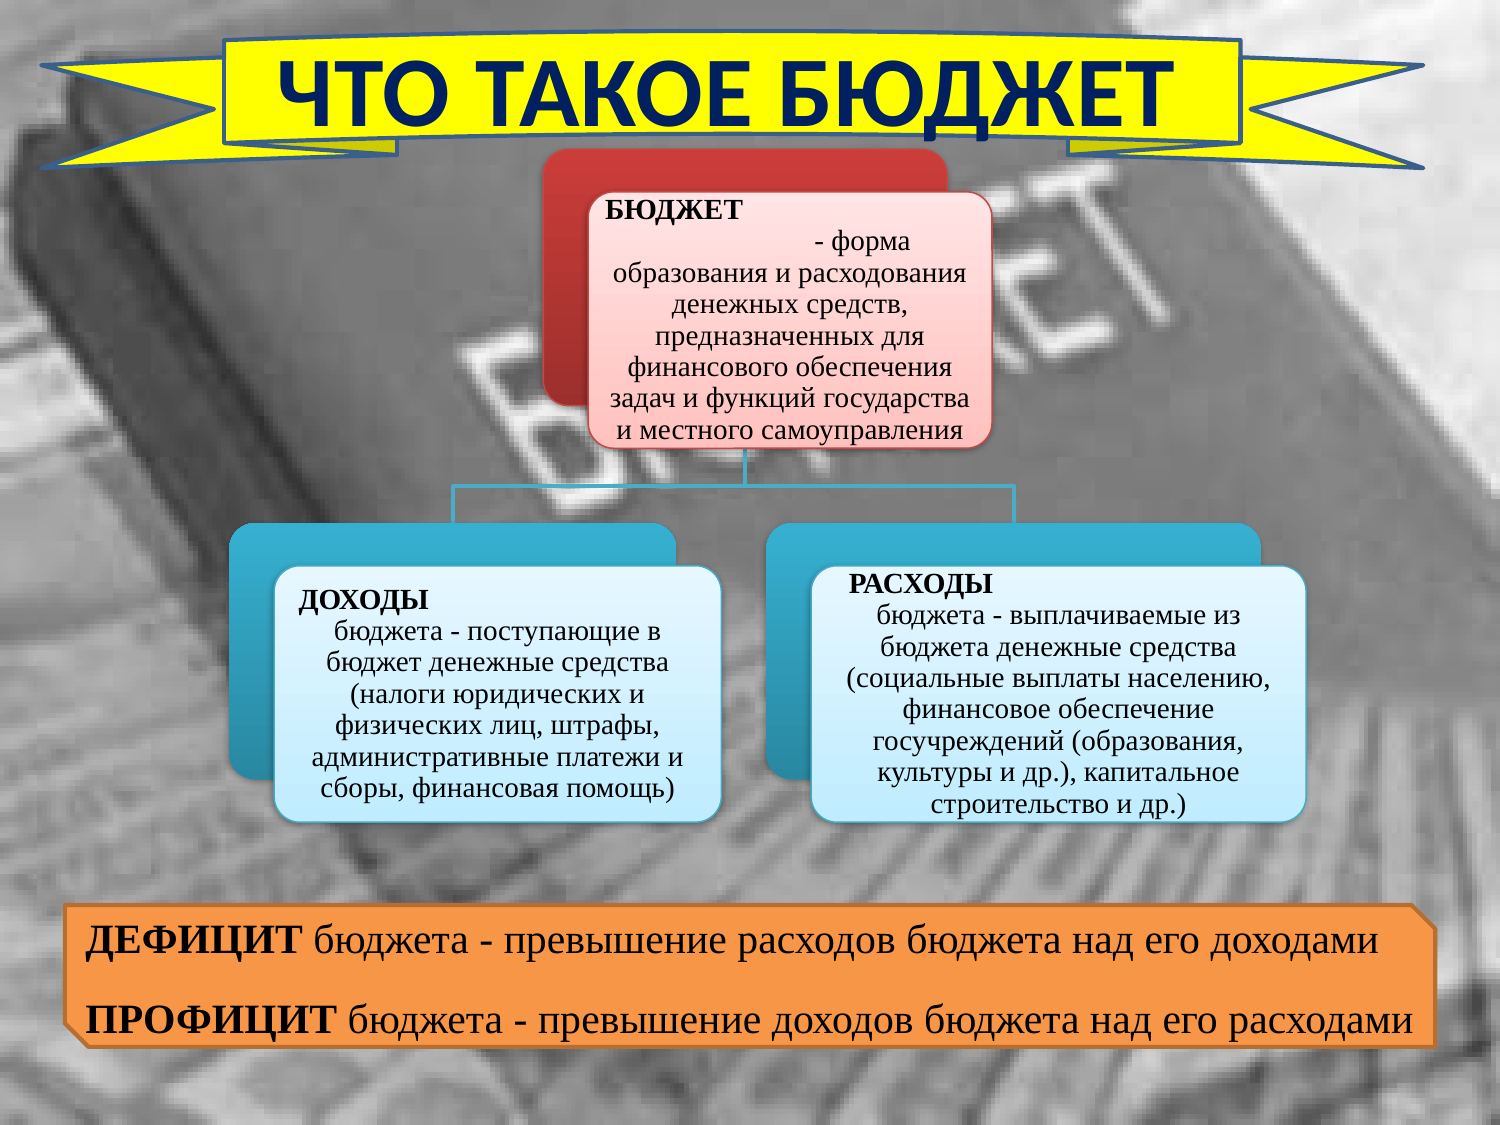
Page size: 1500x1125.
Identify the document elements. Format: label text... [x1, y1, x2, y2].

text_box ЧТО ТАКОЕ БЮДЖЕТ [0, 19, 1453, 90]
text_box [39, 90, 1368, 171]
text_box [0, 0, 1500, 1125]
text_box ДЕФИЦИТ бюджета - превышение расходов бюджета над его доходами ПРОФИЦИТ бюджета - превышение доходов бюджета над его расходами [70, 904, 1500, 1049]
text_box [111, 148, 1424, 823]
text_box [62, 902, 1414, 1032]
